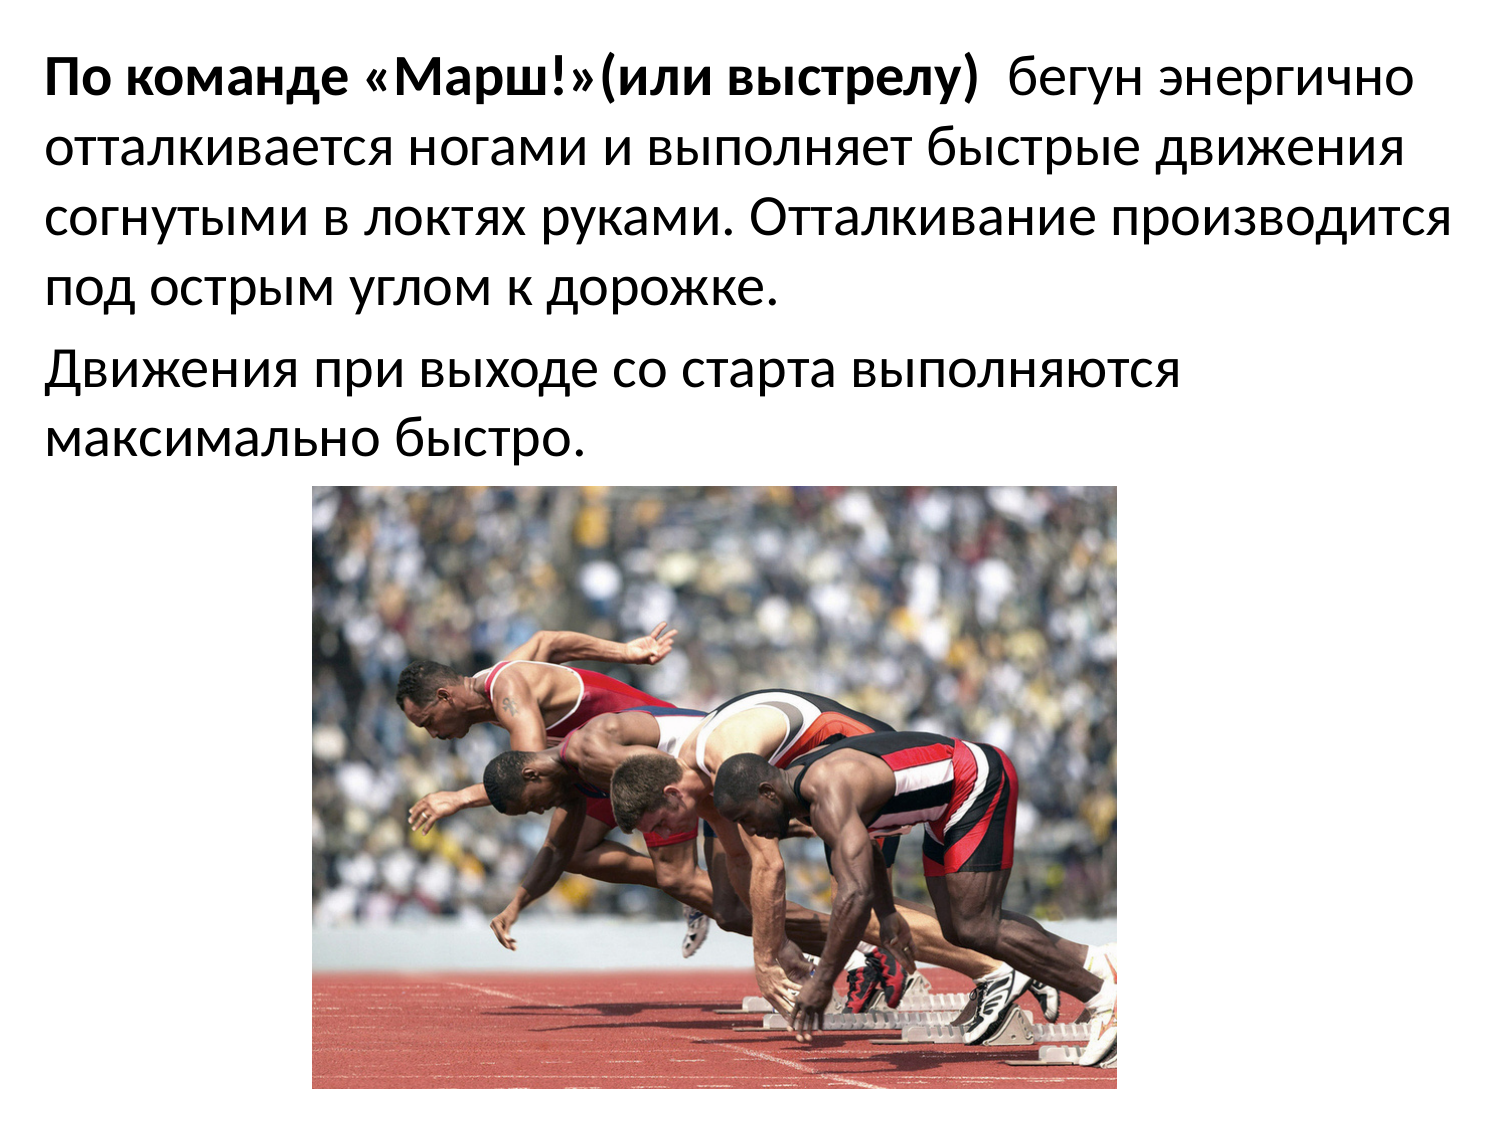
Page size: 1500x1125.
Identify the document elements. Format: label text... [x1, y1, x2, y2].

picture [312, 485, 1117, 1089]
list По команде «Марш!»(или выстрелу) бегун энергично отталкивается ногами и выполняет быстрые движения согнутыми в локтях руками. Отталкивание производится под острым углом к дорожке. Движения при выходе со старта выполняются максимально быстро. [29, 30, 1483, 551]
